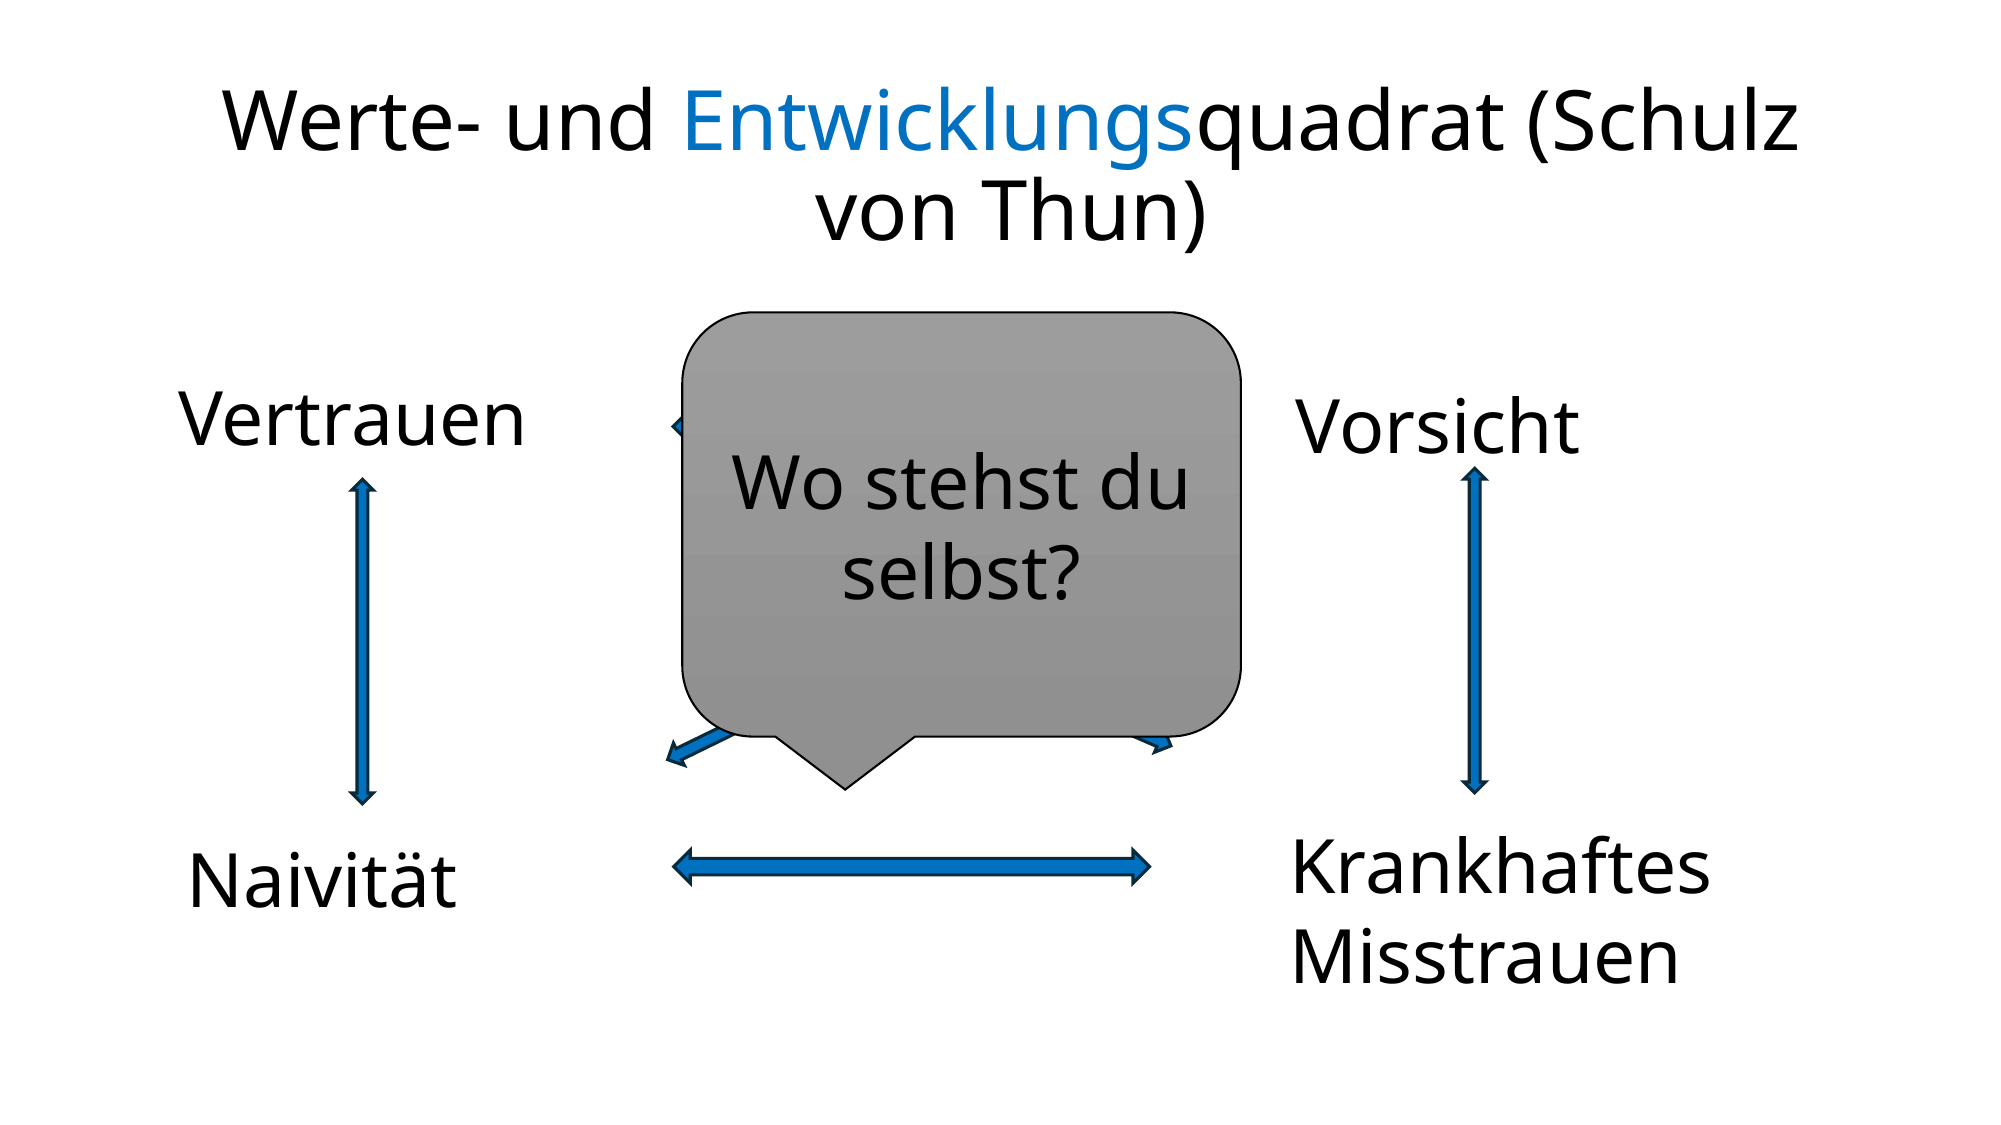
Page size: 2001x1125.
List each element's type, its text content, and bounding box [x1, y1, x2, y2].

title Werte- und Entwicklungsquadrat (Schulz von Thun) [137, 59, 1886, 278]
text_box Vertrauen [163, 363, 543, 469]
text_box [1460, 466, 1490, 796]
text_box [1133, 738, 1173, 756]
text_box Wo stehst du selbst? [681, 311, 1242, 791]
text_box [665, 727, 734, 769]
text_box Krankhaftes Misstrauen [1274, 811, 1728, 1007]
text_box [347, 477, 378, 807]
text_box [670, 416, 681, 437]
text_box Vorsicht [1280, 371, 1595, 476]
text_box [671, 846, 1152, 887]
text_box Naivität [171, 824, 473, 930]
